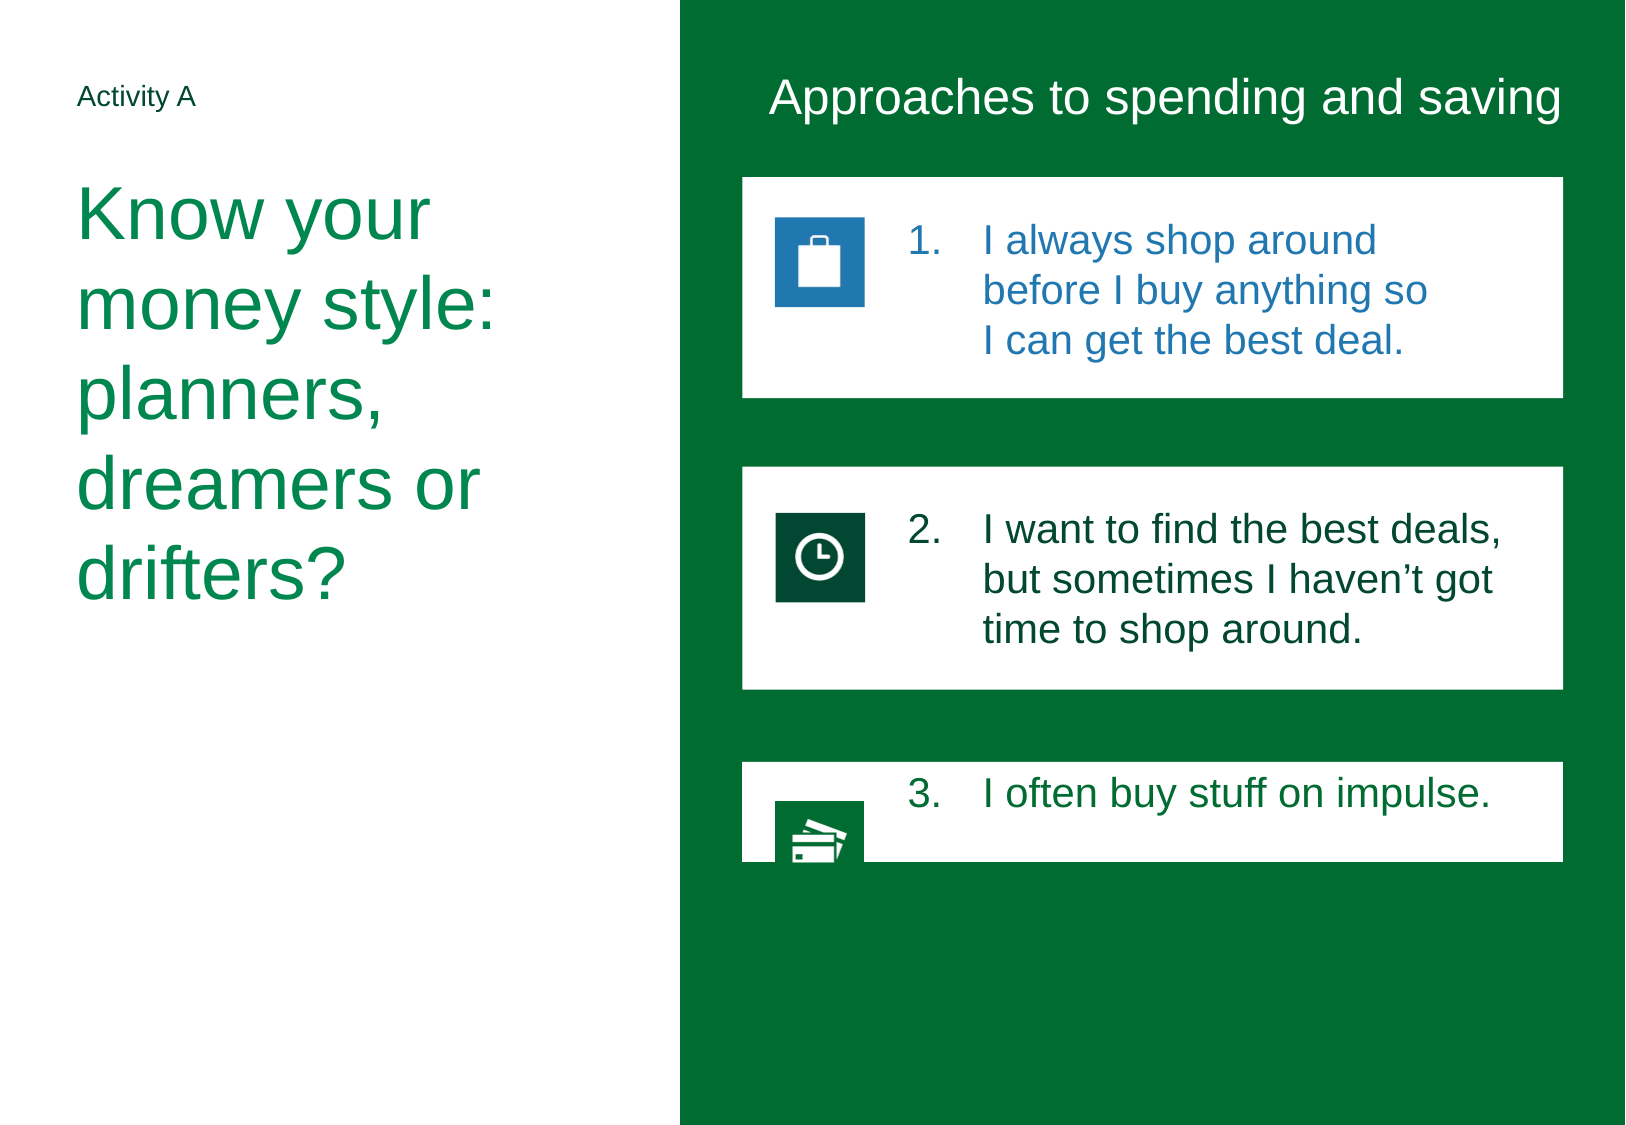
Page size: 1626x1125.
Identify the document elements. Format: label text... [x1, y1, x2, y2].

title Activity A Know your money style: planners, dreamers or drifters? [76, 76, 584, 615]
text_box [741, 466, 1564, 690]
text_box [741, 176, 1564, 401]
text_box Approaches to spending and saving [680, 0, 1625, 1125]
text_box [741, 761, 1564, 926]
